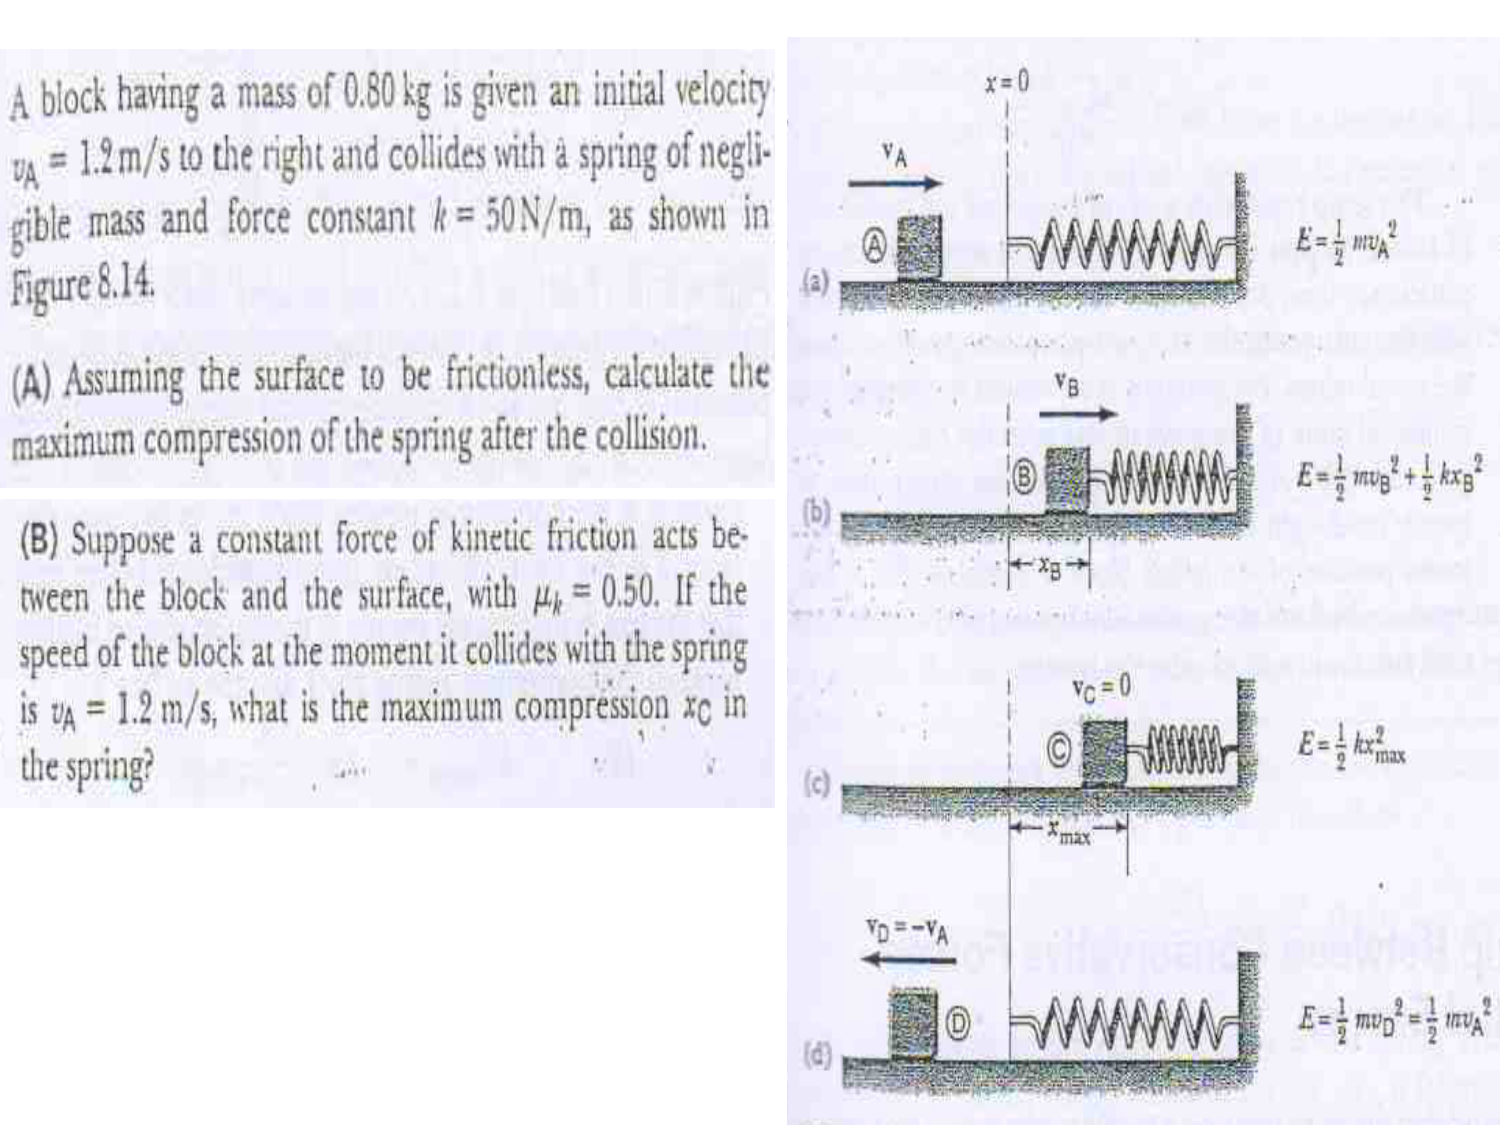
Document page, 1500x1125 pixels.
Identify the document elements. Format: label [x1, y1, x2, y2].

picture [0, 499, 776, 808]
picture [787, 37, 1500, 1125]
picture [0, 49, 776, 488]
